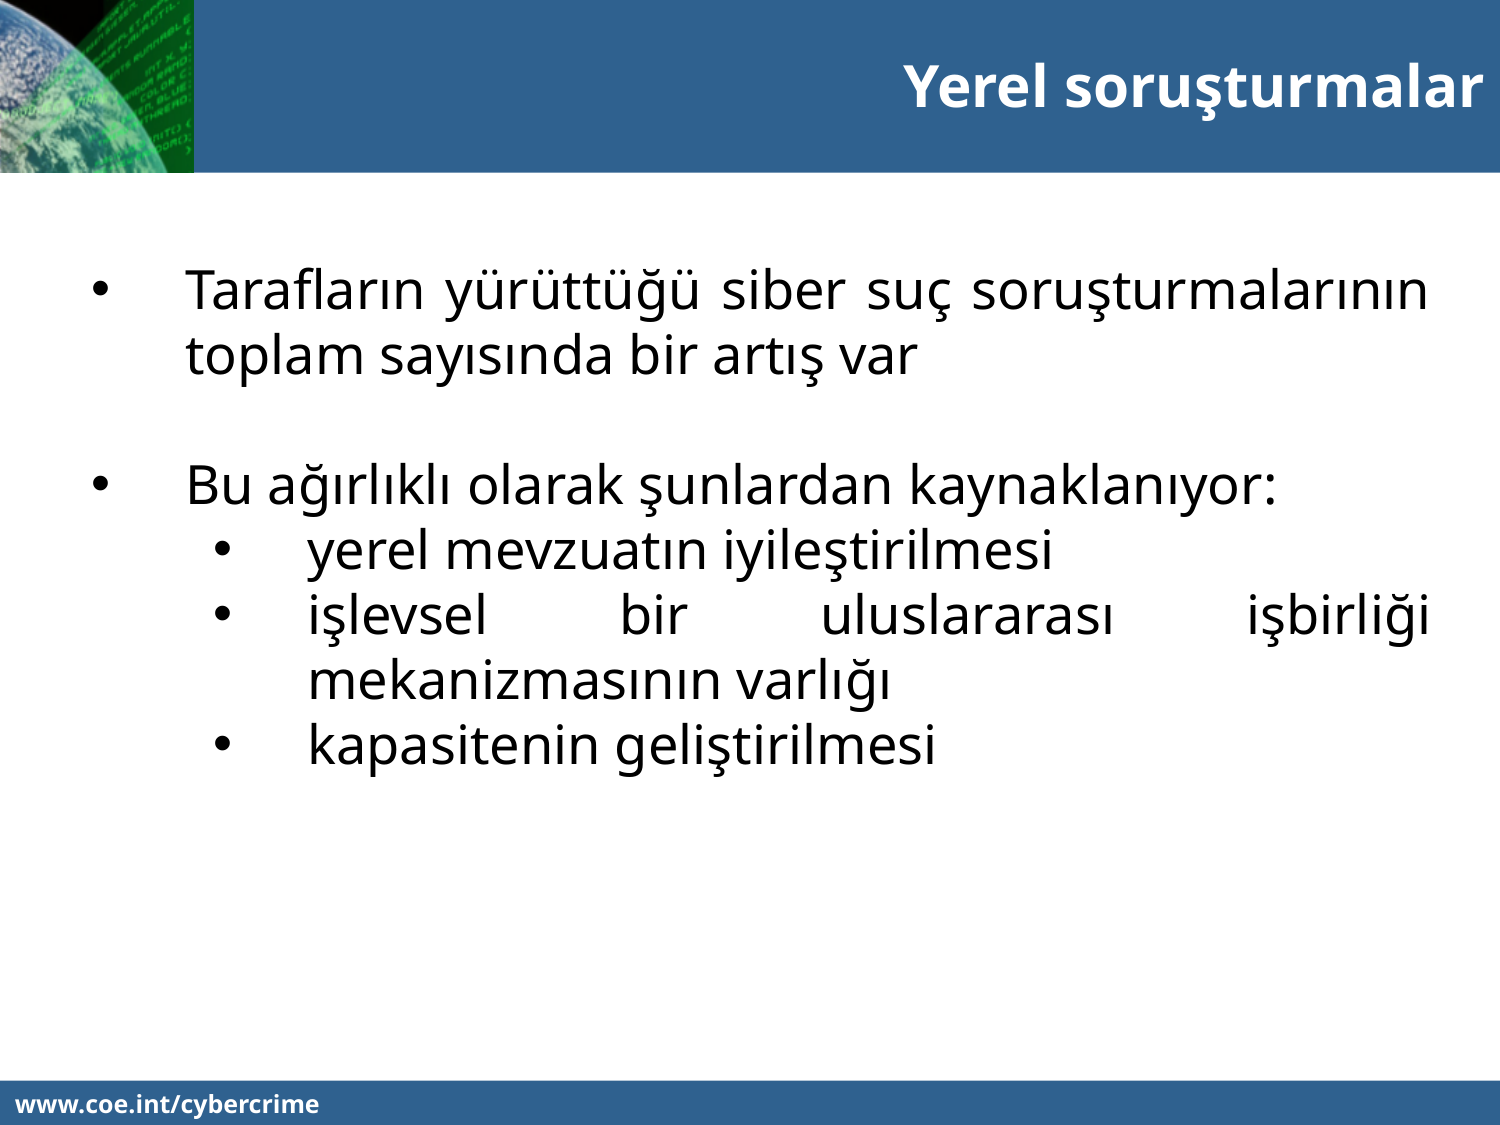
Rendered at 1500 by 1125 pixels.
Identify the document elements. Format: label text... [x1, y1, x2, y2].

picture [0, 0, 194, 173]
text_box Tarafların yürüttüğü siber suç soruşturmalarının toplam sayısında bir artış var Bu ağırlıklı olarak şunlardan kaynaklanıyor: yerel mevzuatın iyileştirilmesi işlevsel bir uluslararası işbirliği mekanizmasının varlığı kapasitenin geliştirilmesi [76, 248, 1447, 783]
text_box Yerel soruşturmalar [197, 0, 1500, 175]
text_box [868, 339, 1382, 416]
text_box www.coe.int/cybercrime [0, 1079, 1500, 1125]
